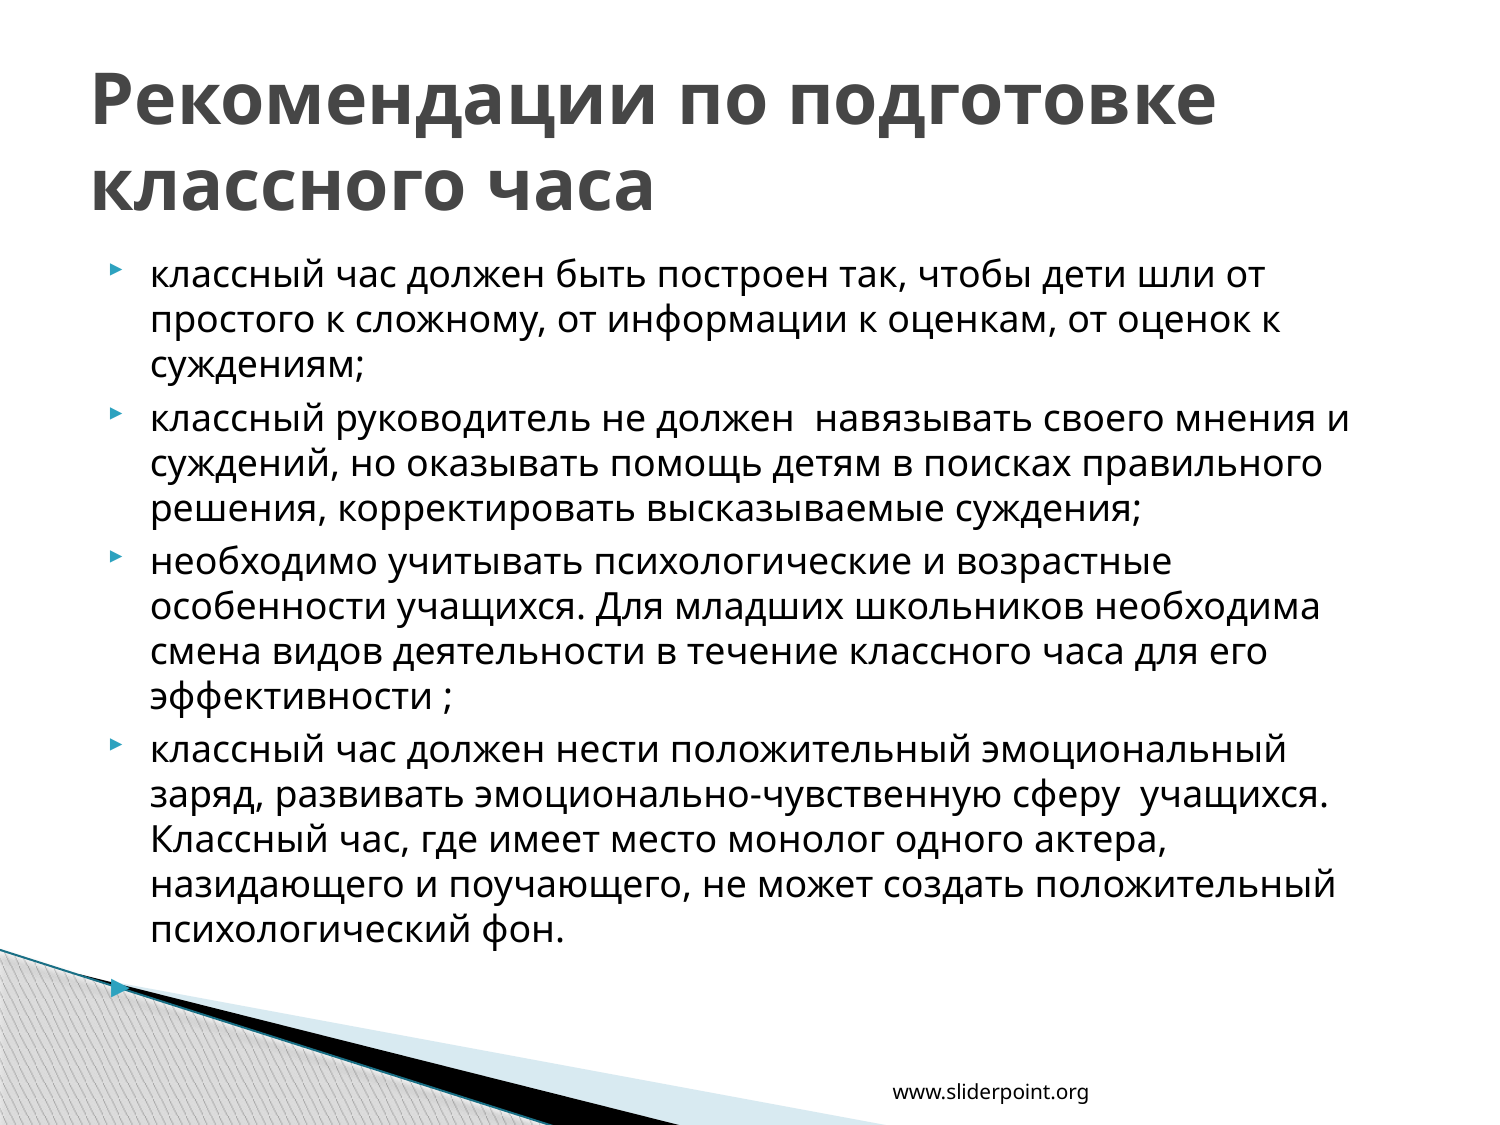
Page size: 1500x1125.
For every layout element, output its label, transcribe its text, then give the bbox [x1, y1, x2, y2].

title Рекомендации по подготовке классного часа [75, 45, 1425, 233]
list классный час должен быть построен так, чтобы дети шли от простого к сложному, от информации к оценкам, от оценок к суждениям; классный руководитель не должен навязывать своего мнения и суждений, но оказывать помощь детям в поисках правильного решения, корректировать высказываемые суждения; необходимо учитывать психологические и возрастные особенности учащихся. Для младших школьников необходима смена видов деятельности в течение классного часа для его эффективности ; классный час должен нести положительный эмоциональный заряд, развивать эмоционально-чувственную сферу учащихся. Классный час, где имеет место монолог одного актера, назидающего и поучающего, не может создать положительный психологический фон. [75, 242, 1425, 986]
footer www.sliderpoint.org [718, 1051, 1105, 1112]
